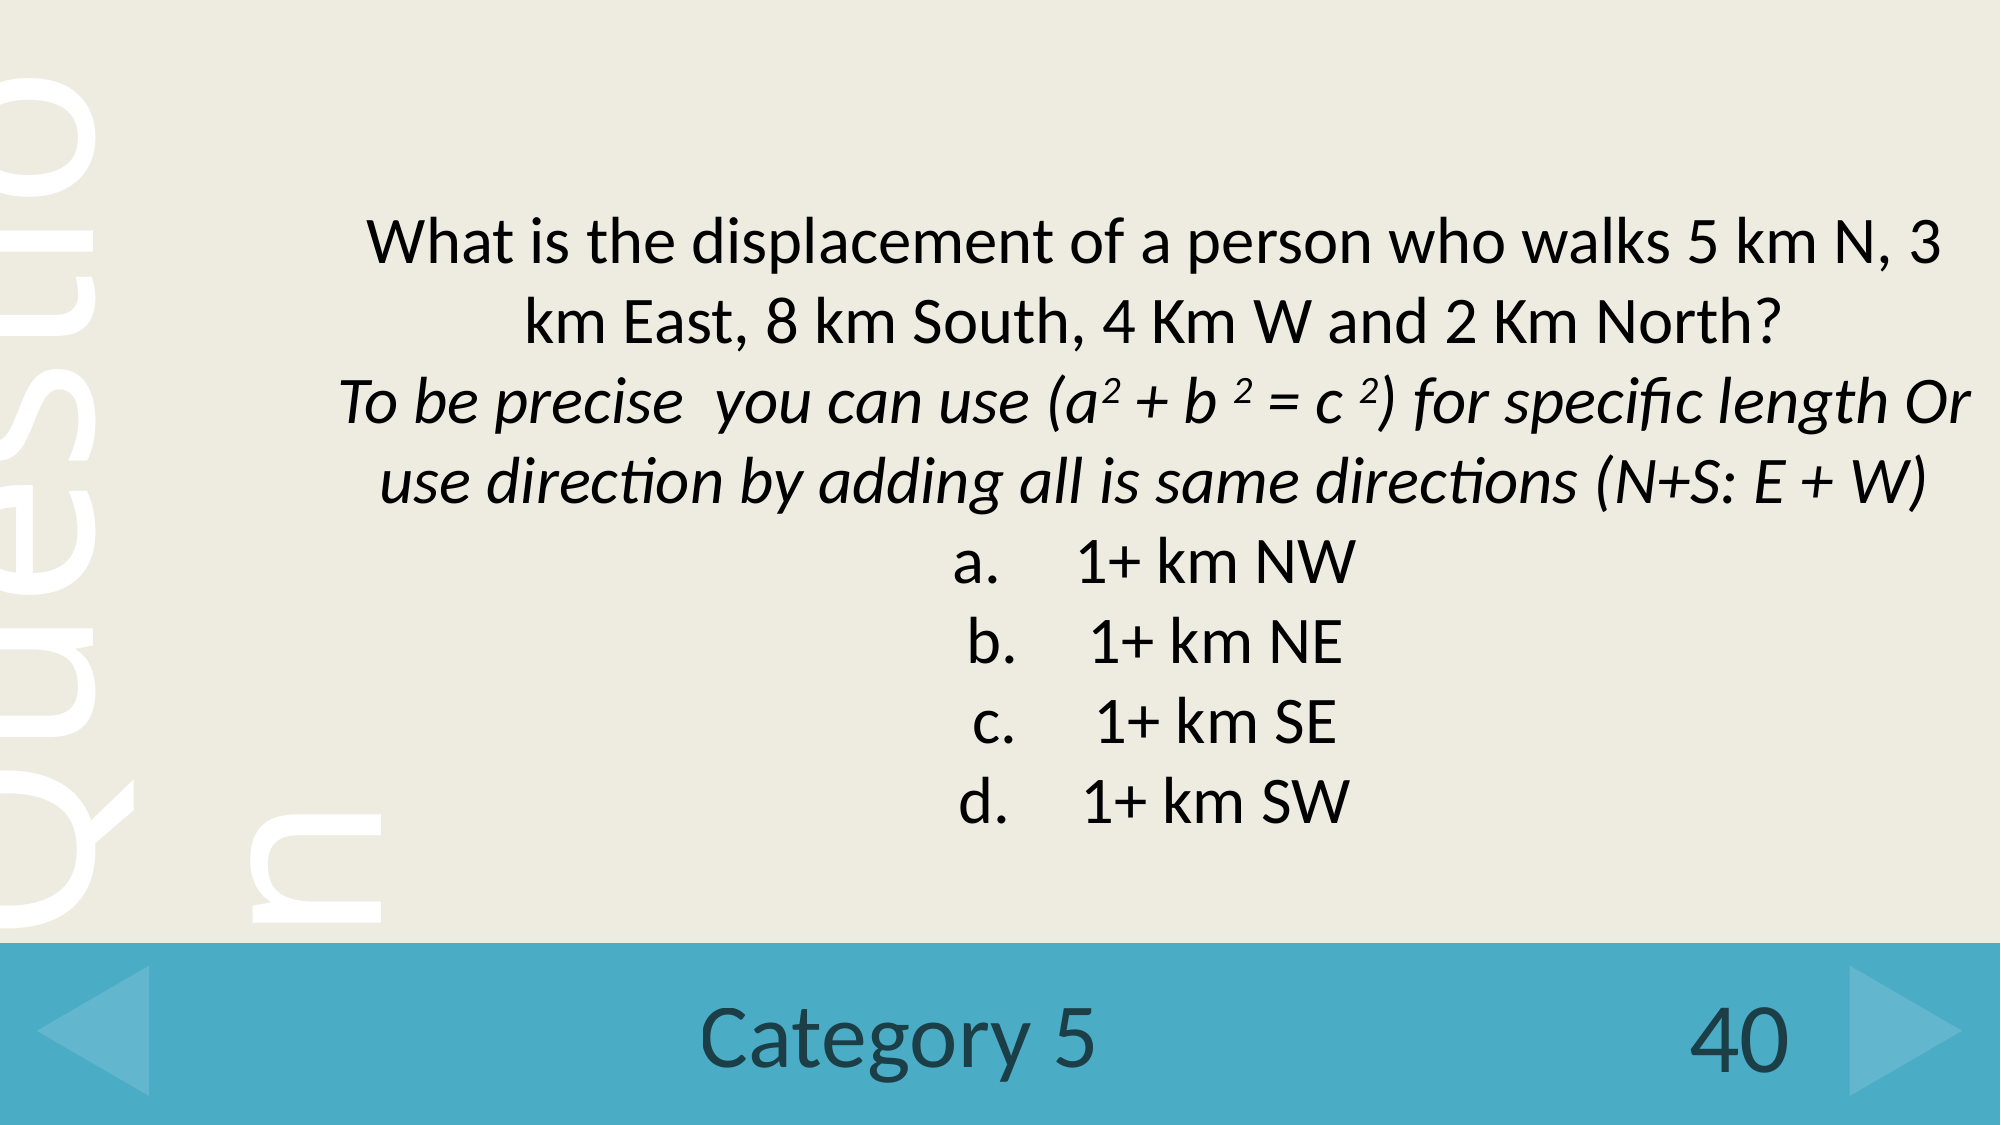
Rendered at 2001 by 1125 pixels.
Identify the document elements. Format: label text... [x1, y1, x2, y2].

title Category 5 [0, 937, 1800, 1125]
list What is the displacement of a person who walks 5 km N, 3 km East, 8 km South, 4 Km W and 2 Km North? To be precise you can use (a2 + b 2 = c 2) for specific length Or use direction by adding all is same directions (N+S: E + W) 1+ km NW 1+ km NE 1+ km SE 1+ km SW [309, 128, 2000, 906]
list 40 [1800, 967, 1806, 1097]
